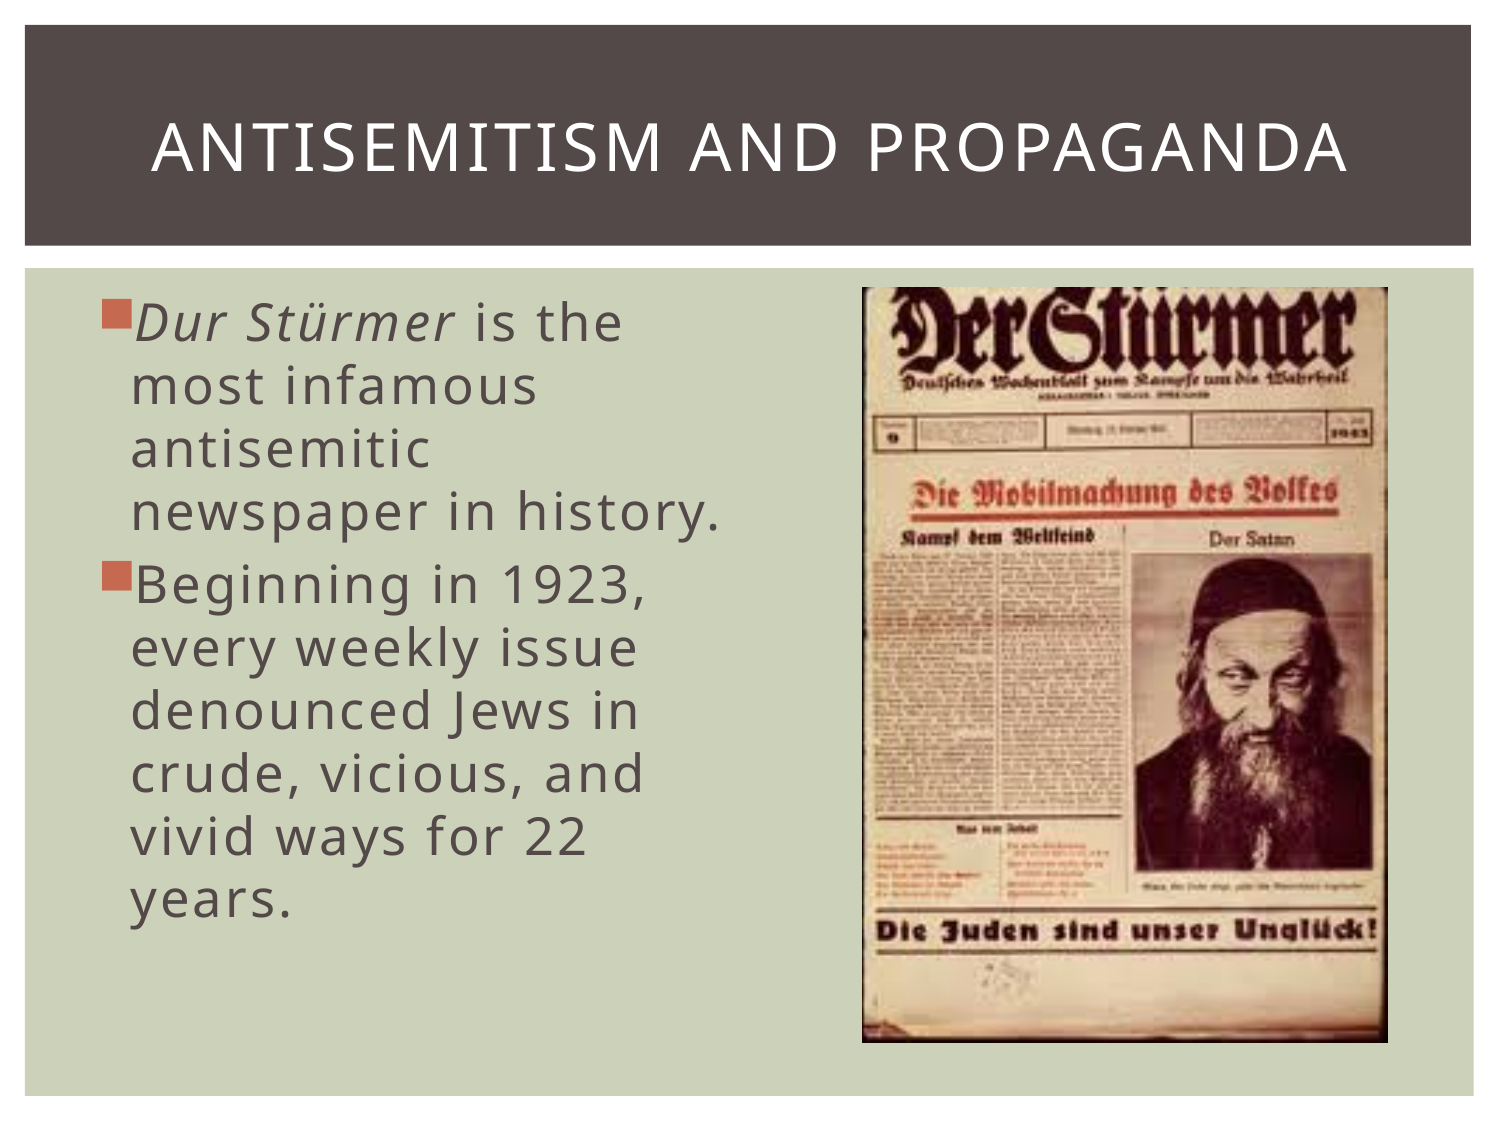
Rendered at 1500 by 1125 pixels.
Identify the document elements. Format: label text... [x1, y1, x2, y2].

list Dur Stürmer is the most infamous antisemitic newspaper in history. Beginning in 1923, every weekly issue denounced Jews in crude, vicious, and vivid ways for 22 years. [75, 281, 738, 1005]
picture [862, 287, 1388, 1043]
title Antisemitism and Propaganda [62, 58, 1438, 232]
